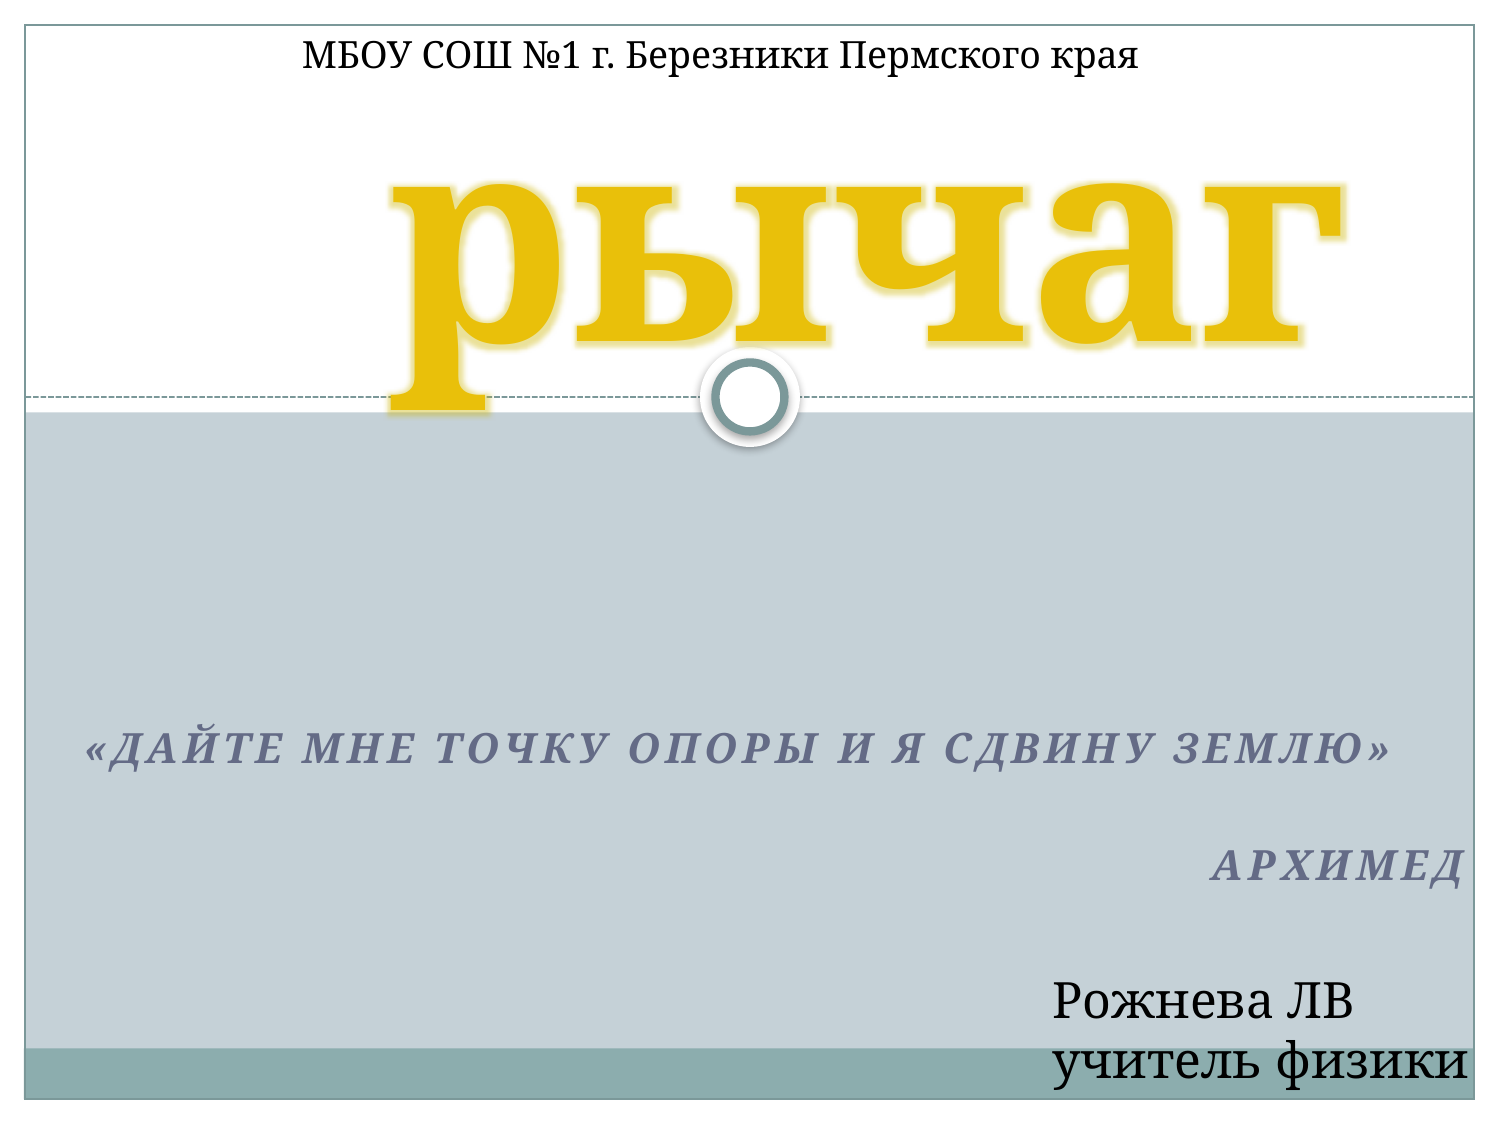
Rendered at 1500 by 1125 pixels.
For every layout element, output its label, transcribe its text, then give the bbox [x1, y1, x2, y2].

text_box Рожнева ЛВ учитель физики [1038, 960, 1485, 1096]
text_box МБОУ СОШ №1 г. Березники Пермского края [175, 23, 1266, 84]
text_box рычаг [281, 46, 1453, 407]
subtitle «Дайте мне точку опоры и я сдвину Землю» Архимед [0, 714, 1477, 1003]
